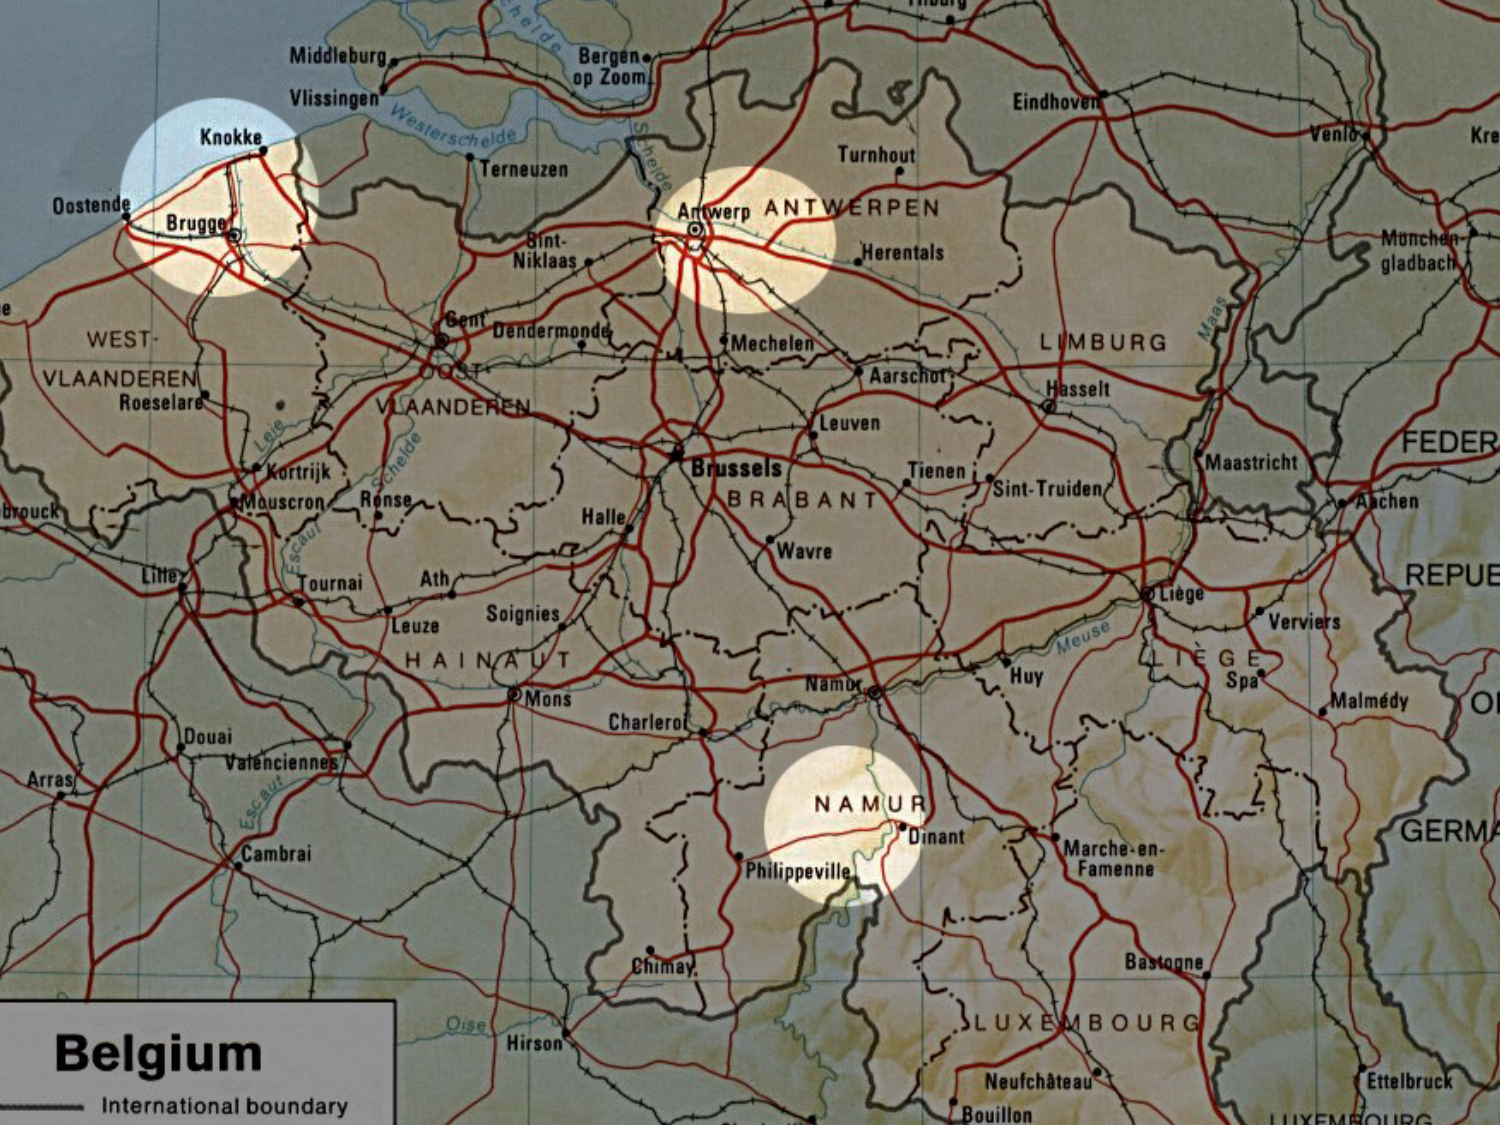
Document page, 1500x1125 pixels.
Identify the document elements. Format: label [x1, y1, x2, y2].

list [0, 0, 1500, 1125]
